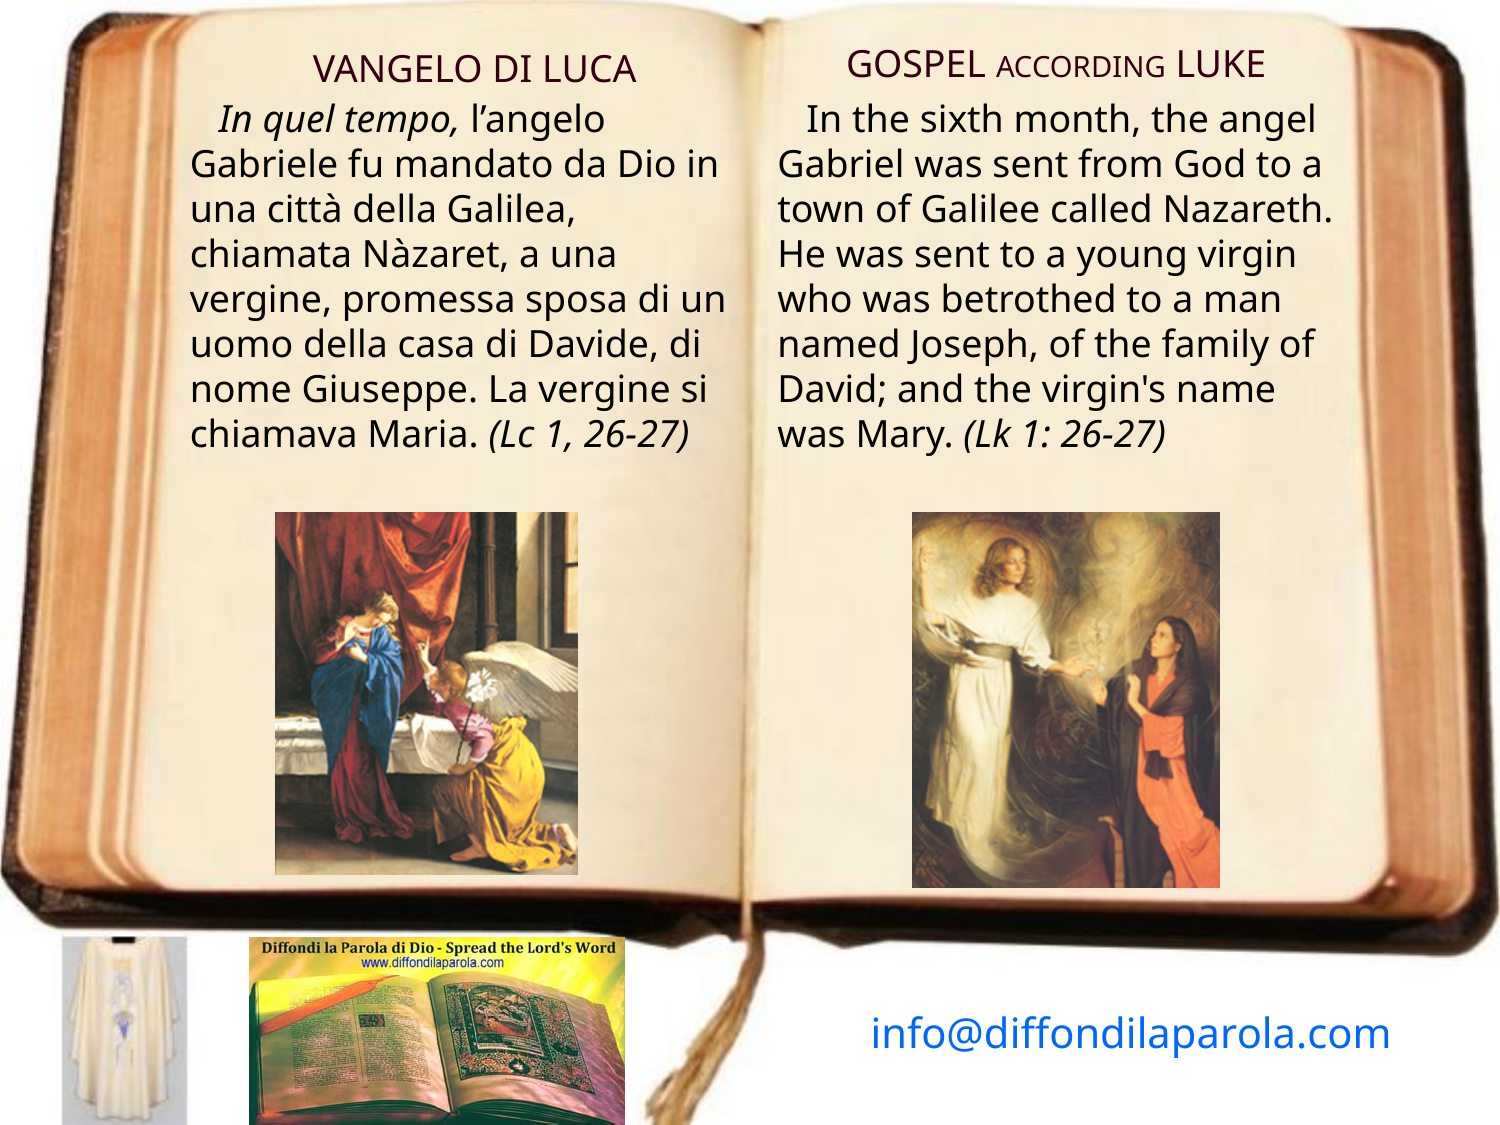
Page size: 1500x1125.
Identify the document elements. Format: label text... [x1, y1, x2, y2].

text_box VANGELO DI LUCA [174, 37, 775, 98]
text_box In quel tempo, l’angelo Gabriele fu mandato da Dio in una città della Galilea, chiamata Nàzaret, a una vergine, promessa sposa di un uomo della casa di Davide, di nome Giuseppe. La vergine si chiamava Maria. (Lc 1, 26-27) [174, 87, 750, 463]
text_box info@diffondilaparola.com [787, 999, 1475, 1065]
picture [0, 0, 1500, 1125]
title GOSPEL ACCORDING LUKE [775, 37, 1350, 87]
text_box In the sixth month, the angel Gabriel was sent from God to a town of Galilee called Nazareth. He was sent to a young virgin who was betrothed to a man named Joseph, of the family of David; and the virgin's name was Mary. (Lk 1: 26-27) [762, 87, 1350, 463]
